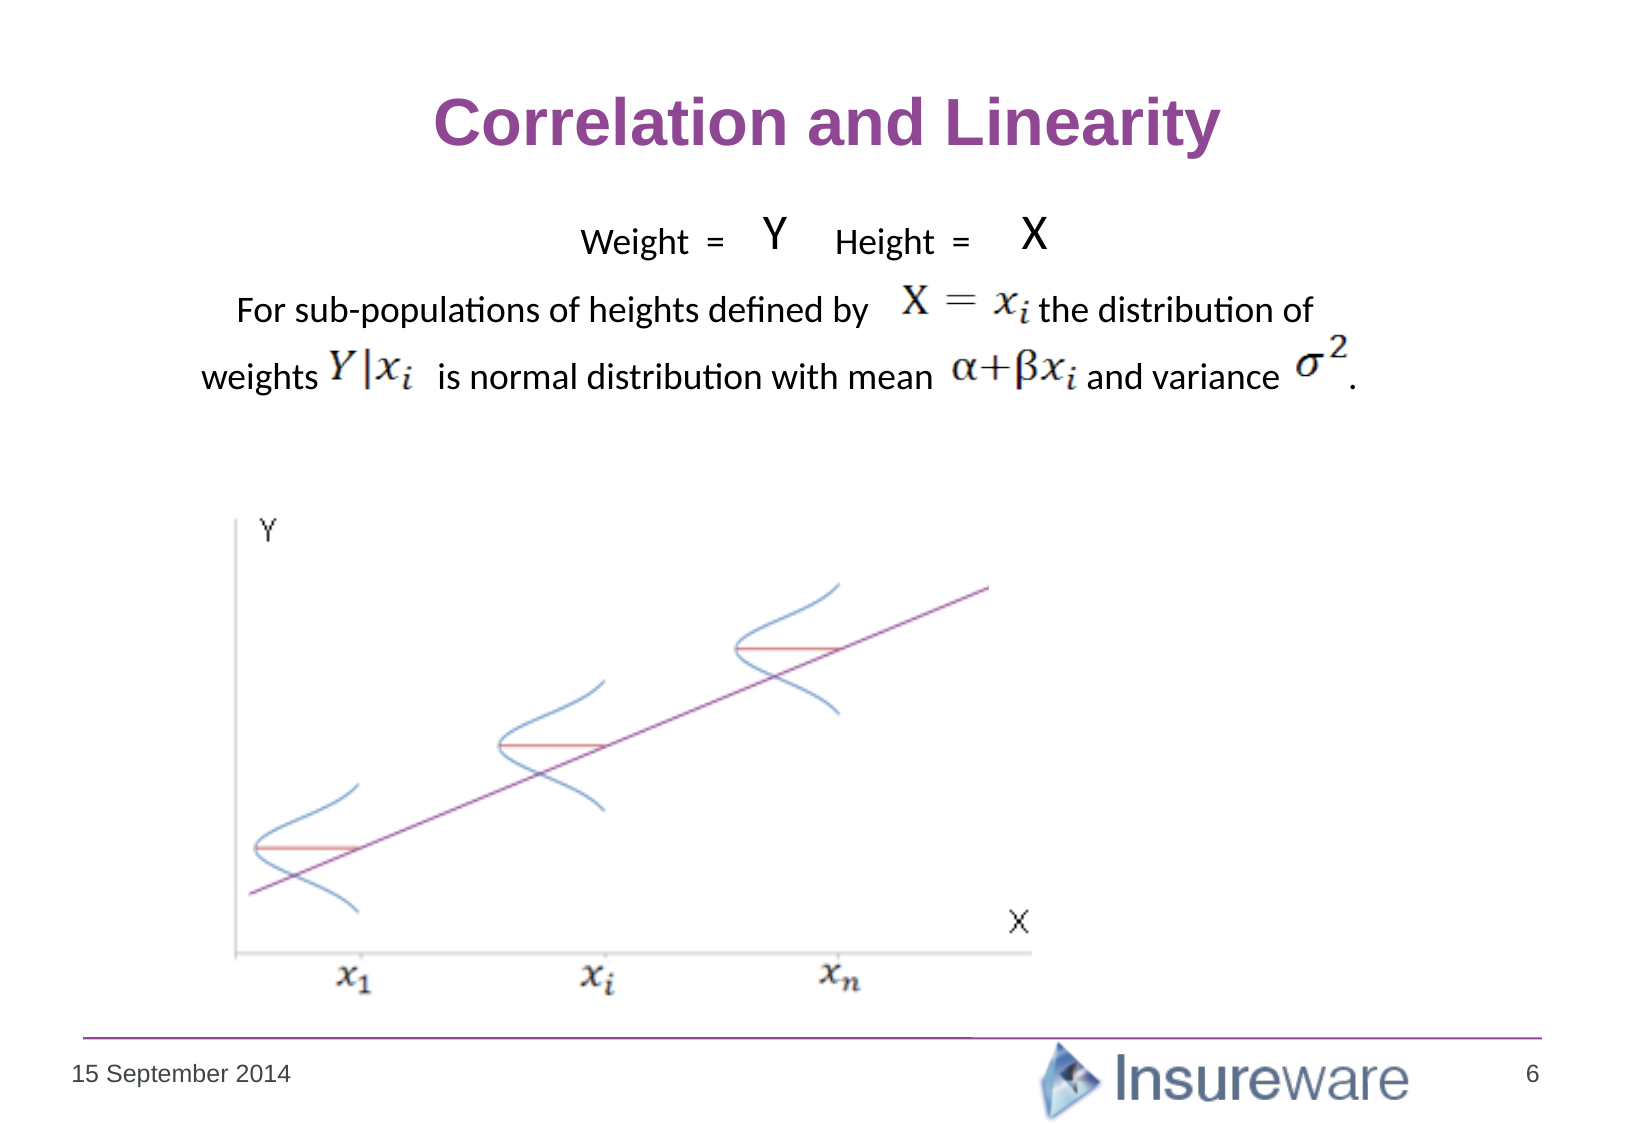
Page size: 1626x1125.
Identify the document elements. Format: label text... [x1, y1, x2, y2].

picture [950, 338, 1082, 399]
picture [902, 272, 1033, 332]
picture [217, 503, 1119, 1005]
slide_number 6 [1439, 1050, 1555, 1106]
picture [1294, 331, 1354, 398]
text_box Y [748, 213, 813, 267]
text_box Weight = Height = For sub-populations of heights defined by the distribution of weights is normal distribution with mean and variance . [89, 187, 1472, 405]
picture [1036, 1039, 1416, 1125]
text_box X [1006, 213, 1059, 268]
picture [327, 336, 418, 399]
text_box Correlation and Linearity [100, 24, 1575, 213]
title [75, 0, 1550, 196]
